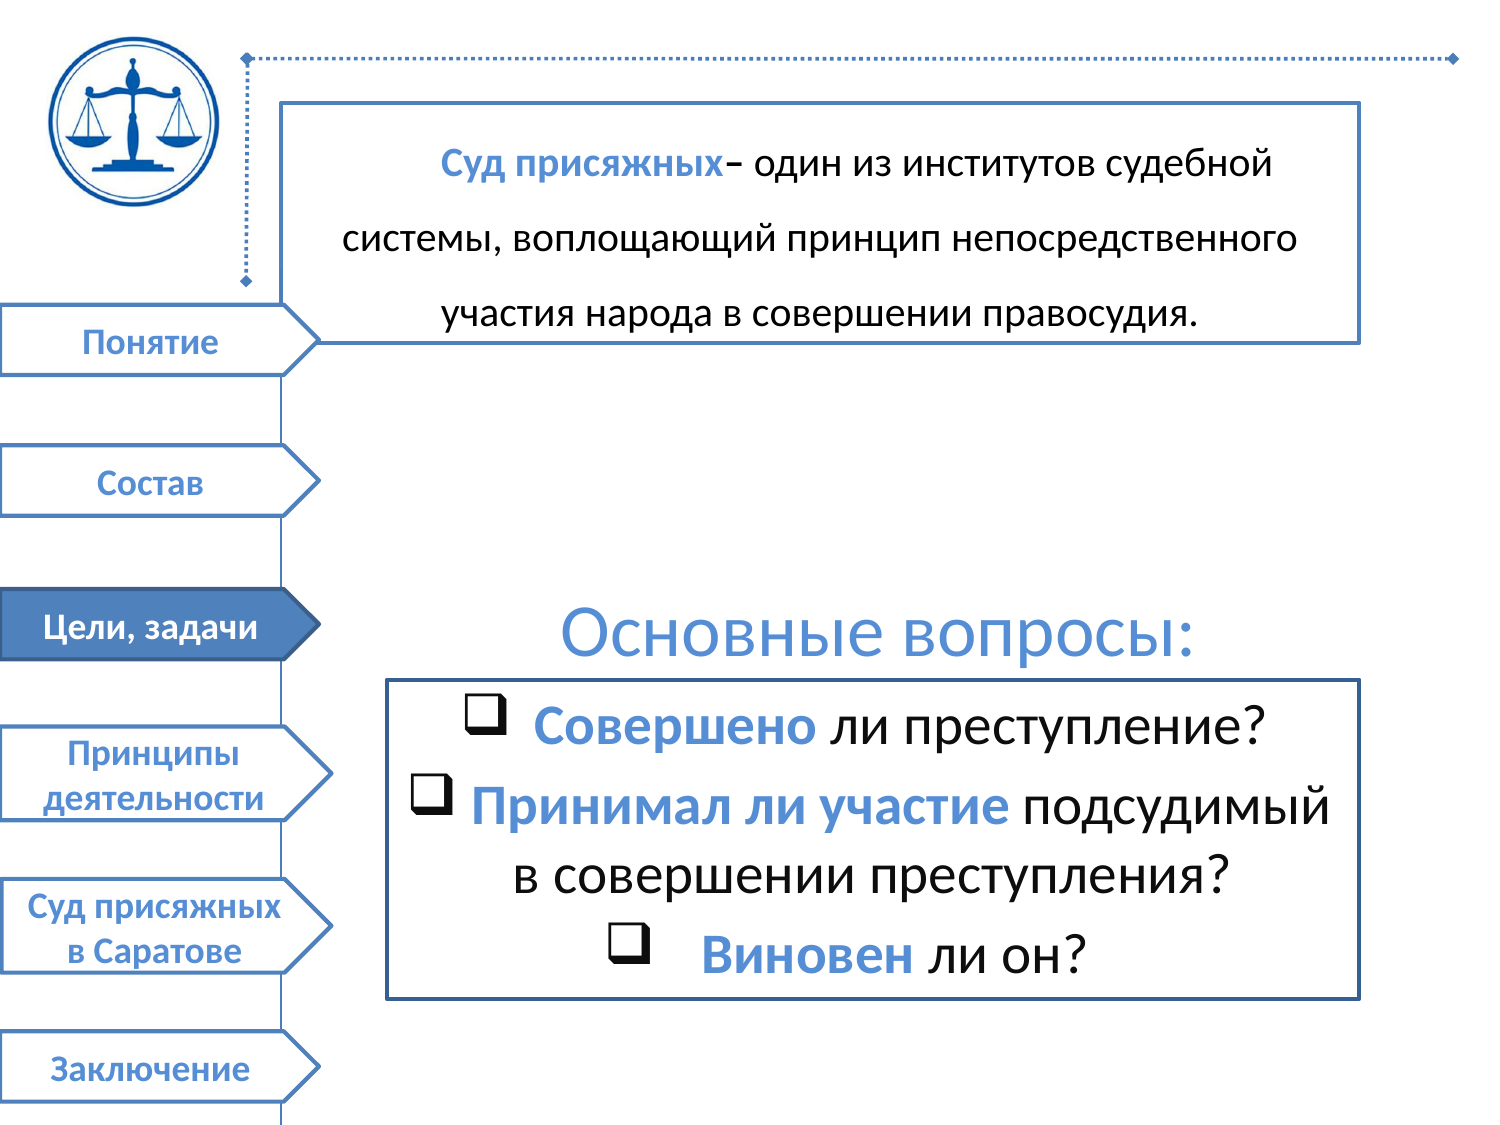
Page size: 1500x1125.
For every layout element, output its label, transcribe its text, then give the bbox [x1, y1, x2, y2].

text_box Основные вопросы: [503, 574, 1254, 679]
text_box Понятие [0, 302, 322, 378]
text_box Цели, задачи [0, 586, 322, 662]
subtitle Совершено ли преступление? Принимал ли участие подсудимый в совершении преступления? Виновен ли он? [385, 678, 1361, 1001]
picture [46, 34, 221, 208]
text_box Заключение [0, 1029, 322, 1104]
text_box Состав [0, 443, 322, 518]
text_box Суд присяжных– один из институтов судебной системы, воплощающий принцип непосредственного участия народа в совершении правосудия. [279, 101, 1361, 345]
text_box Принципы деятельности [0, 724, 334, 823]
text_box Суд присяжных в Саратове [0, 876, 334, 975]
